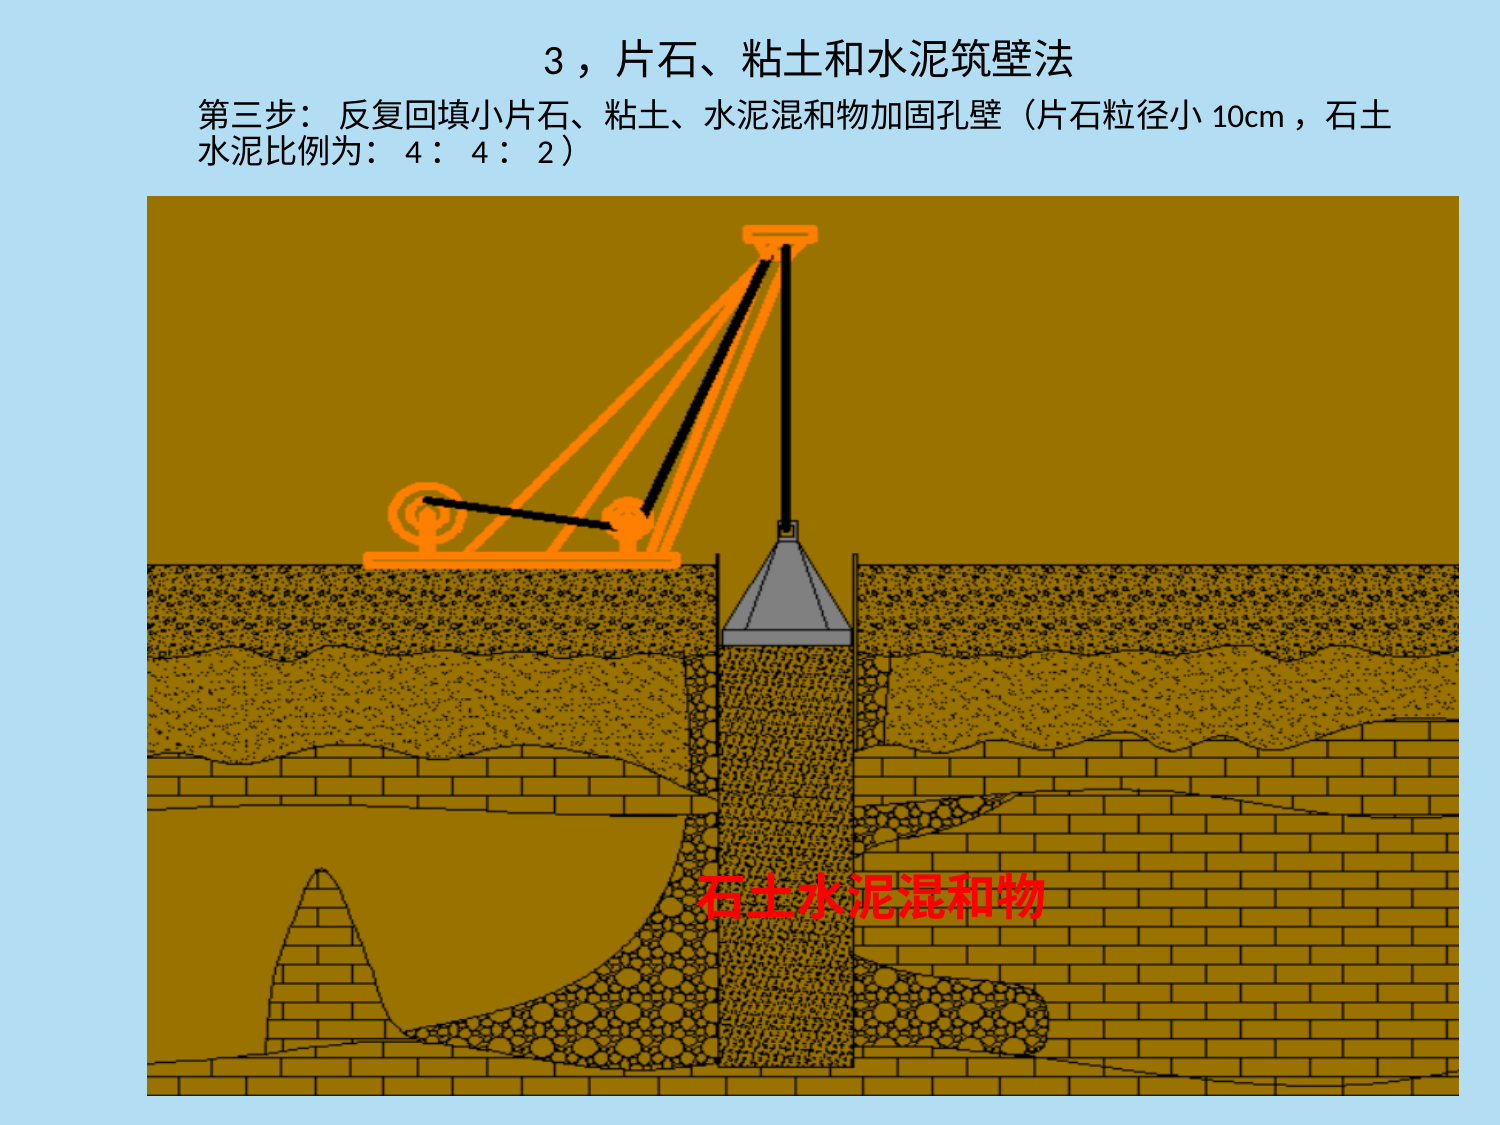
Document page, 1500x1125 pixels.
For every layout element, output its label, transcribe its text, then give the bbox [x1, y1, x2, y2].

picture [147, 196, 1459, 1096]
text_box 3，片石、粘土和水泥筑壁法 第三步： 反复回填小片石、粘土、水泥混和物加固孔壁（片石粒径小10cm，石土水泥比例为：4：4：2） [183, 30, 1436, 185]
